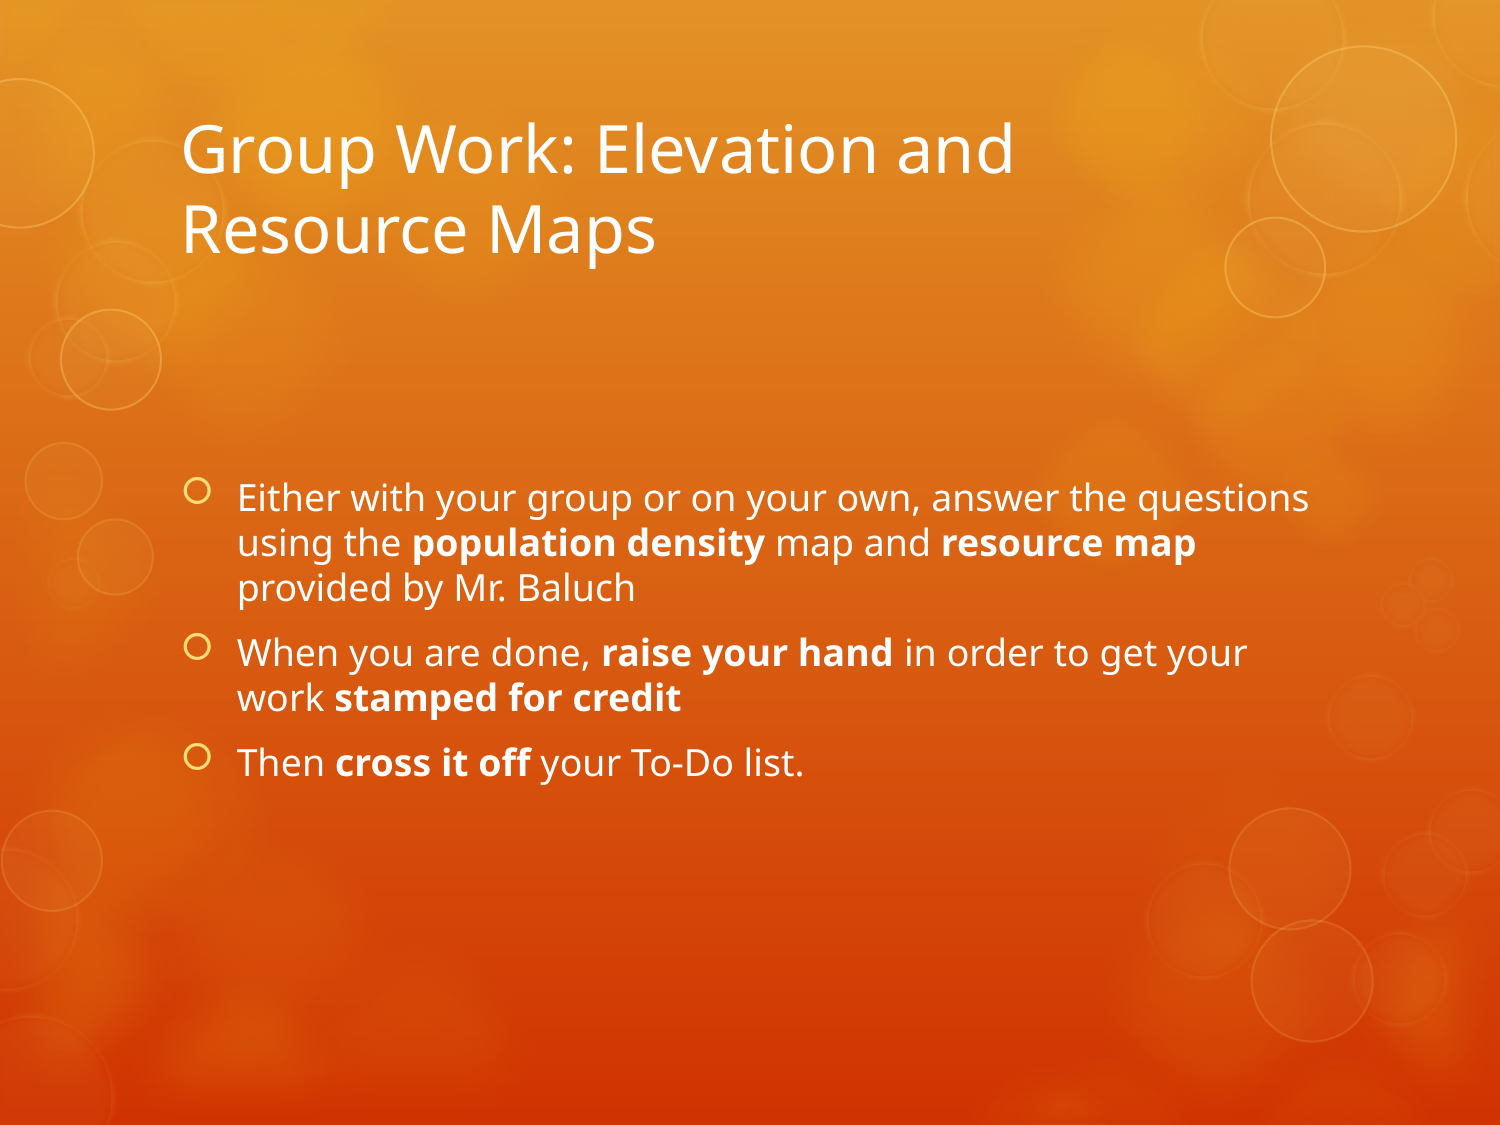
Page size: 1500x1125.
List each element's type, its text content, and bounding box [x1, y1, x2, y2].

list Either with your group or on your own, answer the questions using the population density map and resource map provided by Mr. Baluch When you are done, raise your hand in order to get your work stamped for credit Then cross it off your To-Do list. [165, 296, 1335, 962]
title Group Work: Elevation and Resource Maps [165, 110, 1335, 263]
